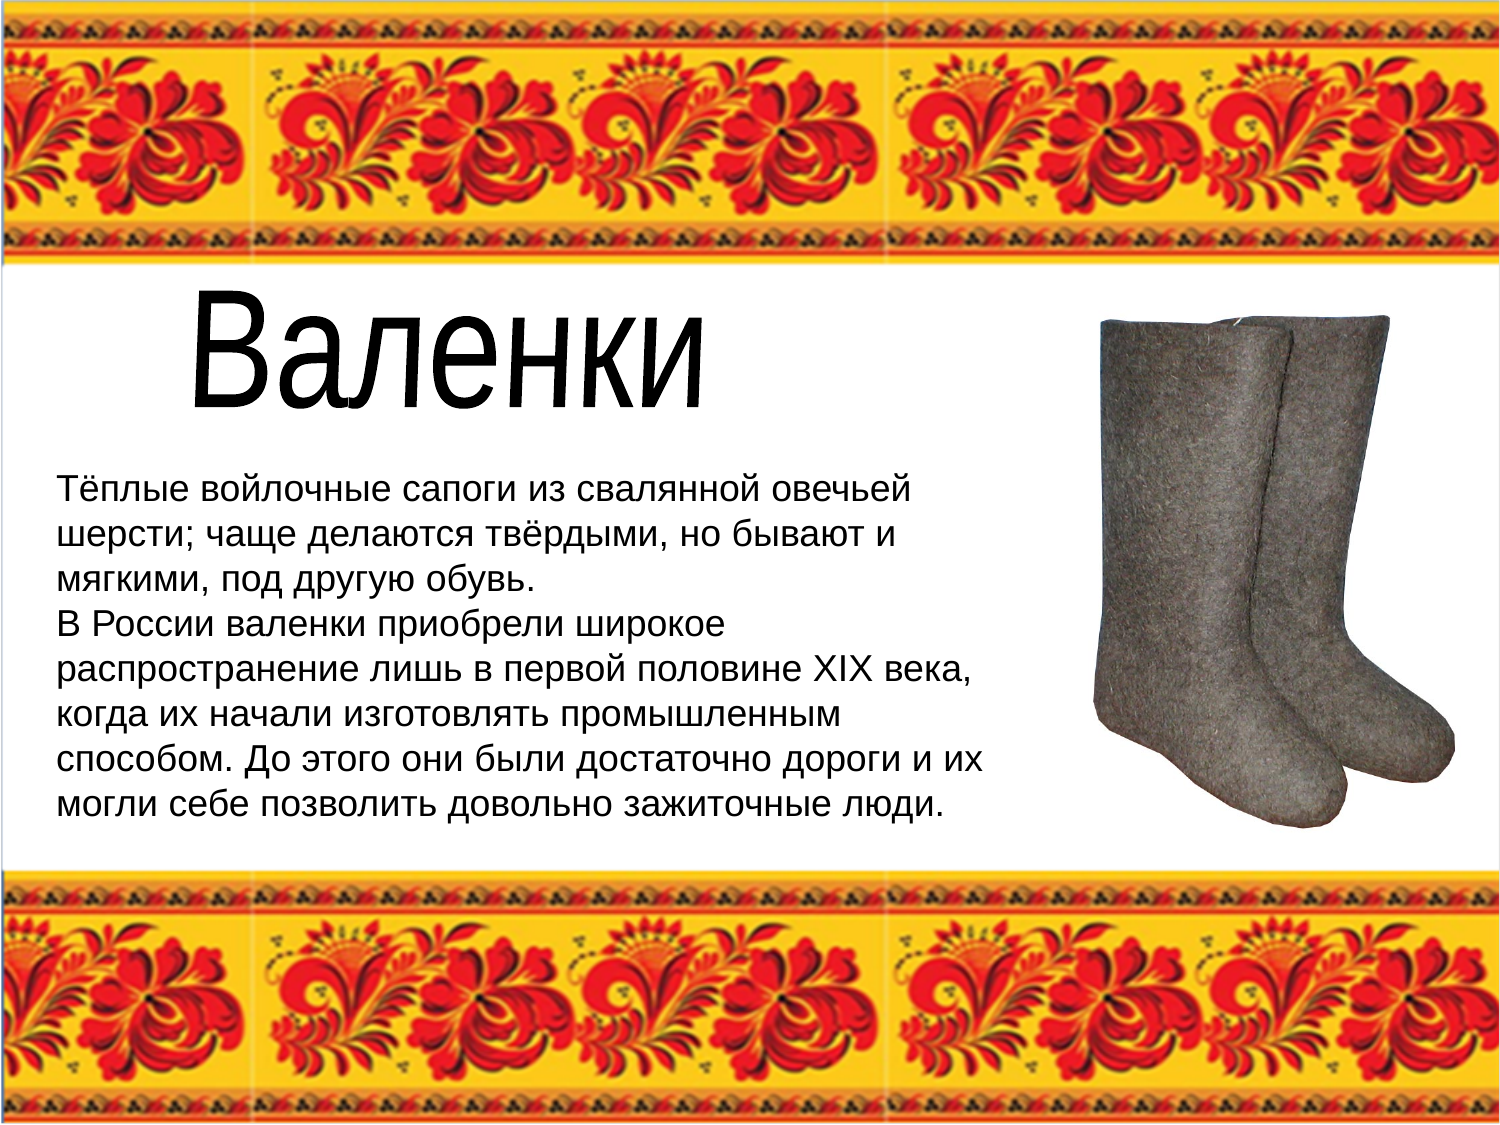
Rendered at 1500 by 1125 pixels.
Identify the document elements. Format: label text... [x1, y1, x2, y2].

text_box Тёплые войлочные сапоги из свалянной овечьей шерсти; чаще делаются твёрдыми, но бывают и мягкими, под другую обувь. В России валенки приобрели широкое распространение лишь в первой половине XIX века, когда их начали изготовлять промышленным способом. До этого они были достаточно дороги и их могли себе позволить довольно зажиточные люди. [41, 456, 1010, 831]
picture [0, 0, 1500, 1125]
